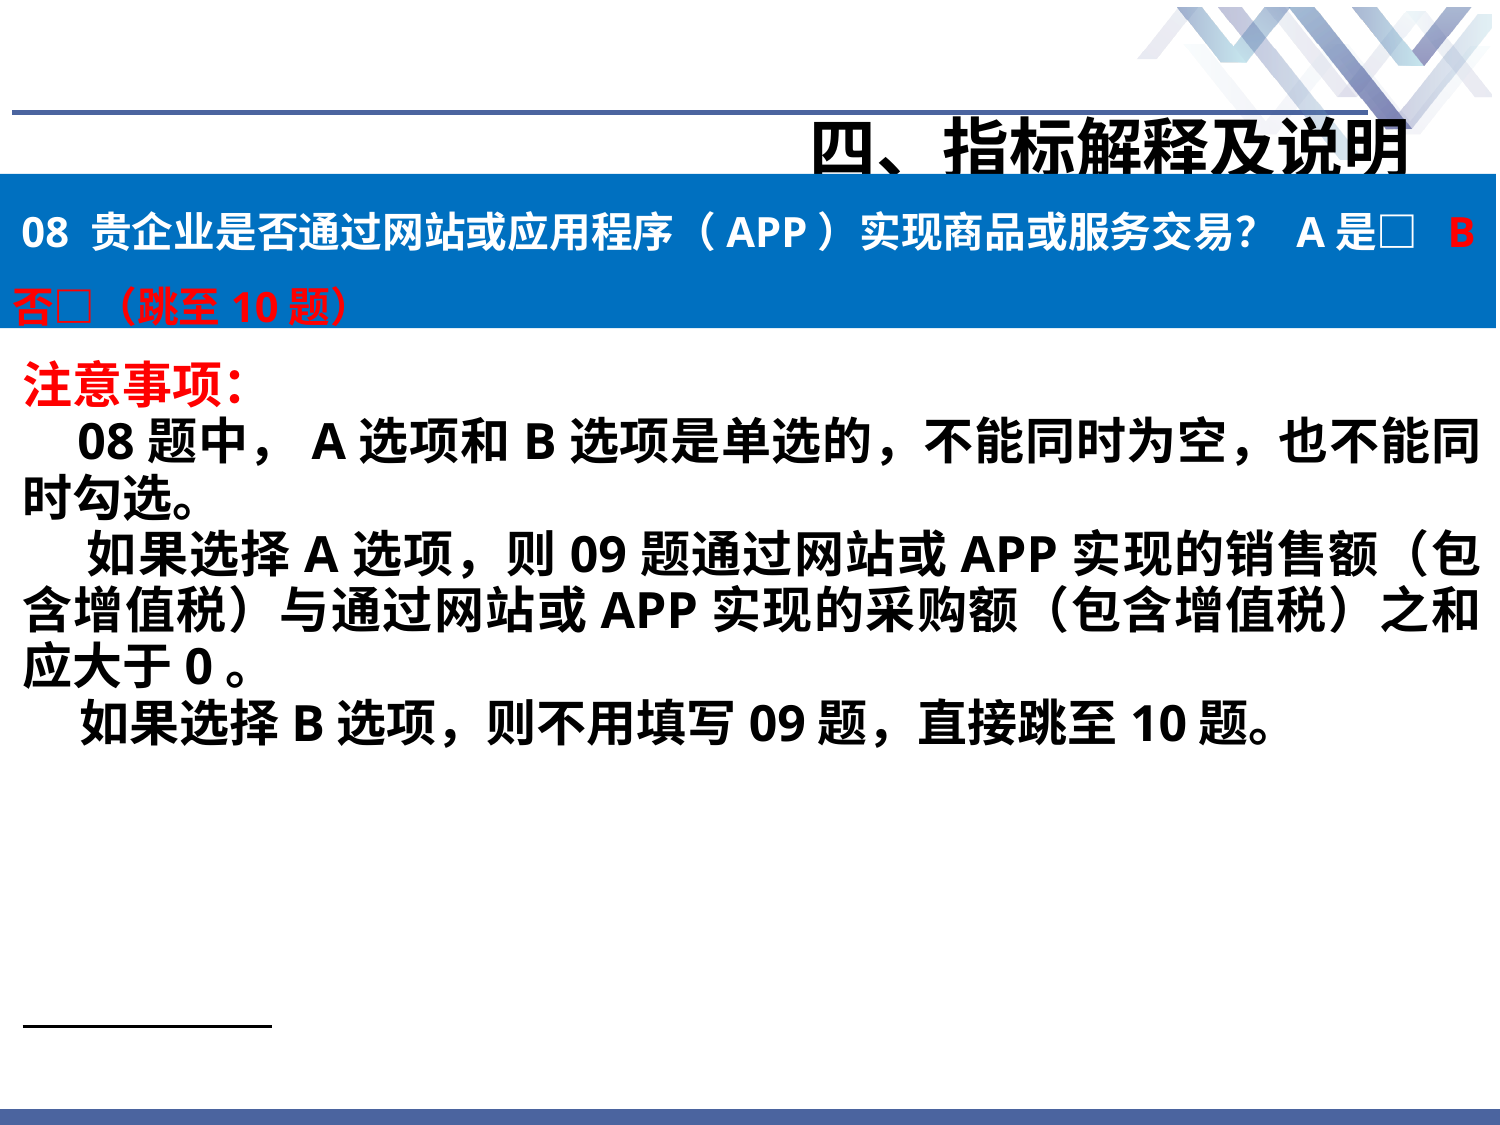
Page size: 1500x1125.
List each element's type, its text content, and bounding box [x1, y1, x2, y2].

title 四、指标解释及说明 [75, 98, 1425, 172]
text_box 08 贵企业是否通过网站或应用程序（APP）实现商品或服务交易？ A是□ B否□（跳至10题） [0, 173, 1496, 329]
picture [1056, 7, 1492, 160]
list 注意事项： 08题中，A选项和B选项是单选的，不能同时为空，也不能同时勾选。 如果选择A选项，则09题通过网站或APP实现的销售额（包含增值税）与通过网站或APP实现的采购额（包含增值税）之和应大于0。 如果选择B选项，则不用填写09题，直接跳至10题。 [7, 349, 1496, 1125]
